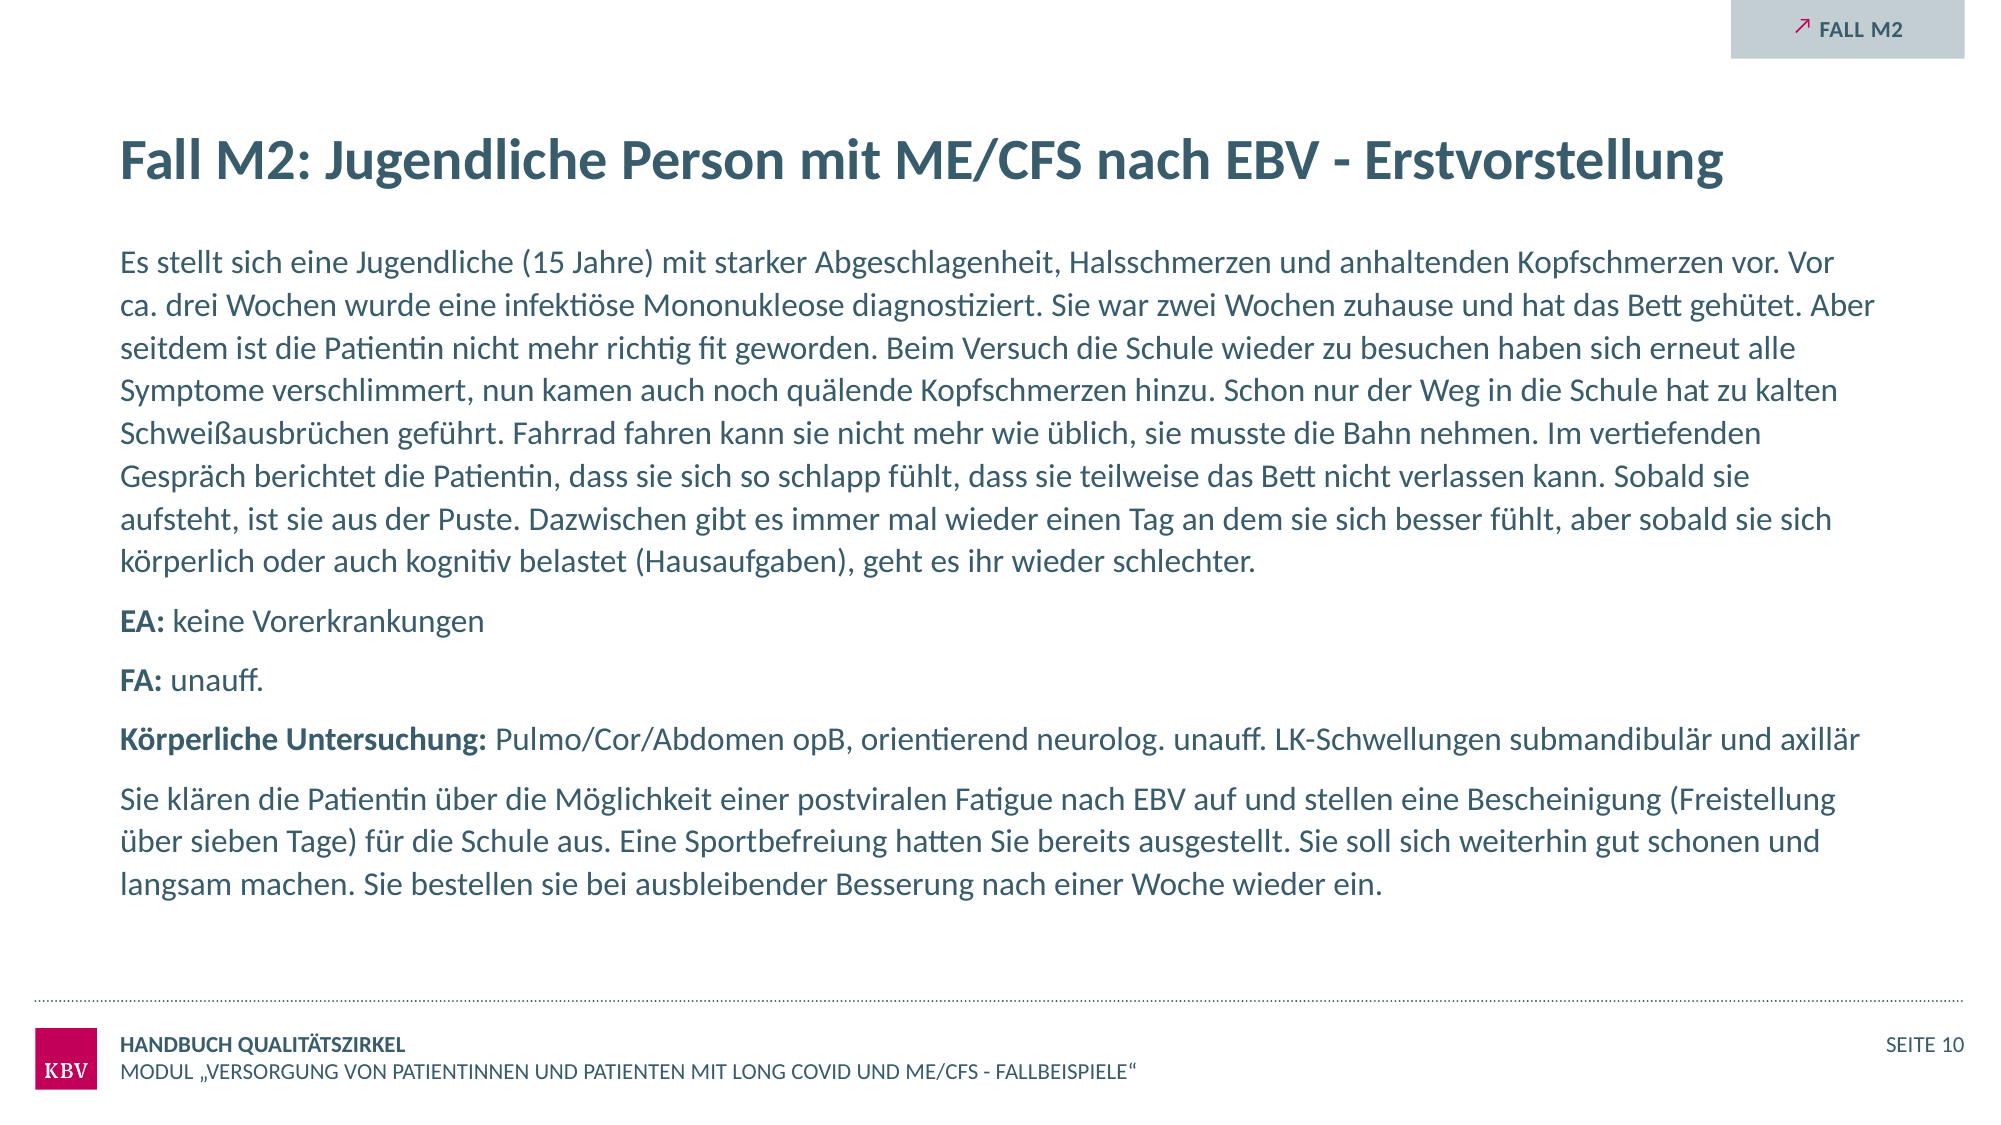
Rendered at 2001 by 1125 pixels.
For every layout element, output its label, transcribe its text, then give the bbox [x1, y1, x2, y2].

slide_number Seite 10 [1787, 1030, 1965, 1057]
title Fall M2: Jugendliche Person mit ME/CFS nach EBV - Erstvorstellung [120, 129, 1880, 201]
list Es stellt sich eine Jugendliche (15 Jahre) mit starker Abgeschlagenheit, Halsschmerzen und anhaltenden Kopfschmerzen vor. Vor ca. drei Wochen wurde eine infektiöse Mononukleose diagnostiziert. Sie war zwei Wochen zuhause und hat das Bett gehütet. Aber seitdem ist die Patientin nicht mehr richtig fit geworden. Beim Versuch die Schule wieder zu besuchen haben sich erneut alle Symptome verschlimmert, nun kamen auch noch quälende Kopfschmerzen hinzu. Schon nur der Weg in die Schule hat zu kalten Schweißausbrüchen geführt. Fahrrad fahren kann sie nicht mehr wie üblich, sie musste die Bahn nehmen. Im vertiefenden Gespräch berichtet die Patientin, dass sie sich so schlapp fühlt, dass sie teilweise das Bett nicht verlassen kann. Sobald sie aufsteht, ist sie aus der Puste. Dazwischen gibt es immer mal wieder einen Tag an dem sie sich besser fühlt, aber sobald sie sich körperlich oder auch kognitiv belastet (Hausaufgaben), geht es ihr wieder schlechter. EA: keine Vorerkrankungen FA: unauff. Körperliche Untersuchung: Pulmo/Cor/Abdomen opB, orientierend neurolog. unauff. LK-Schwellungen submandibulär und axillär Sie klären die Patientin über die Möglichkeit einer postviralen Fatigue nach EBV auf und stellen eine Bescheinigung (Freistellung über sieben Tage) für die Schule aus. Eine Sportbefreiung hatten Sie bereits ausgestellt. Sie soll sich weiterhin gut schonen und langsam machen. Sie bestellen sie bei ausbleibender Besserung nach einer Woche wieder ein. [120, 237, 1880, 969]
slide_number Modul „Versorgung von Patientinnen und Patienten mit Long COVID und ME/CFS - Fallbeispiele“ [120, 1057, 1668, 1084]
list Fall M2 [1731, 0, 1965, 59]
footer Handbuch Qualitätszirkel [120, 1030, 1668, 1057]
